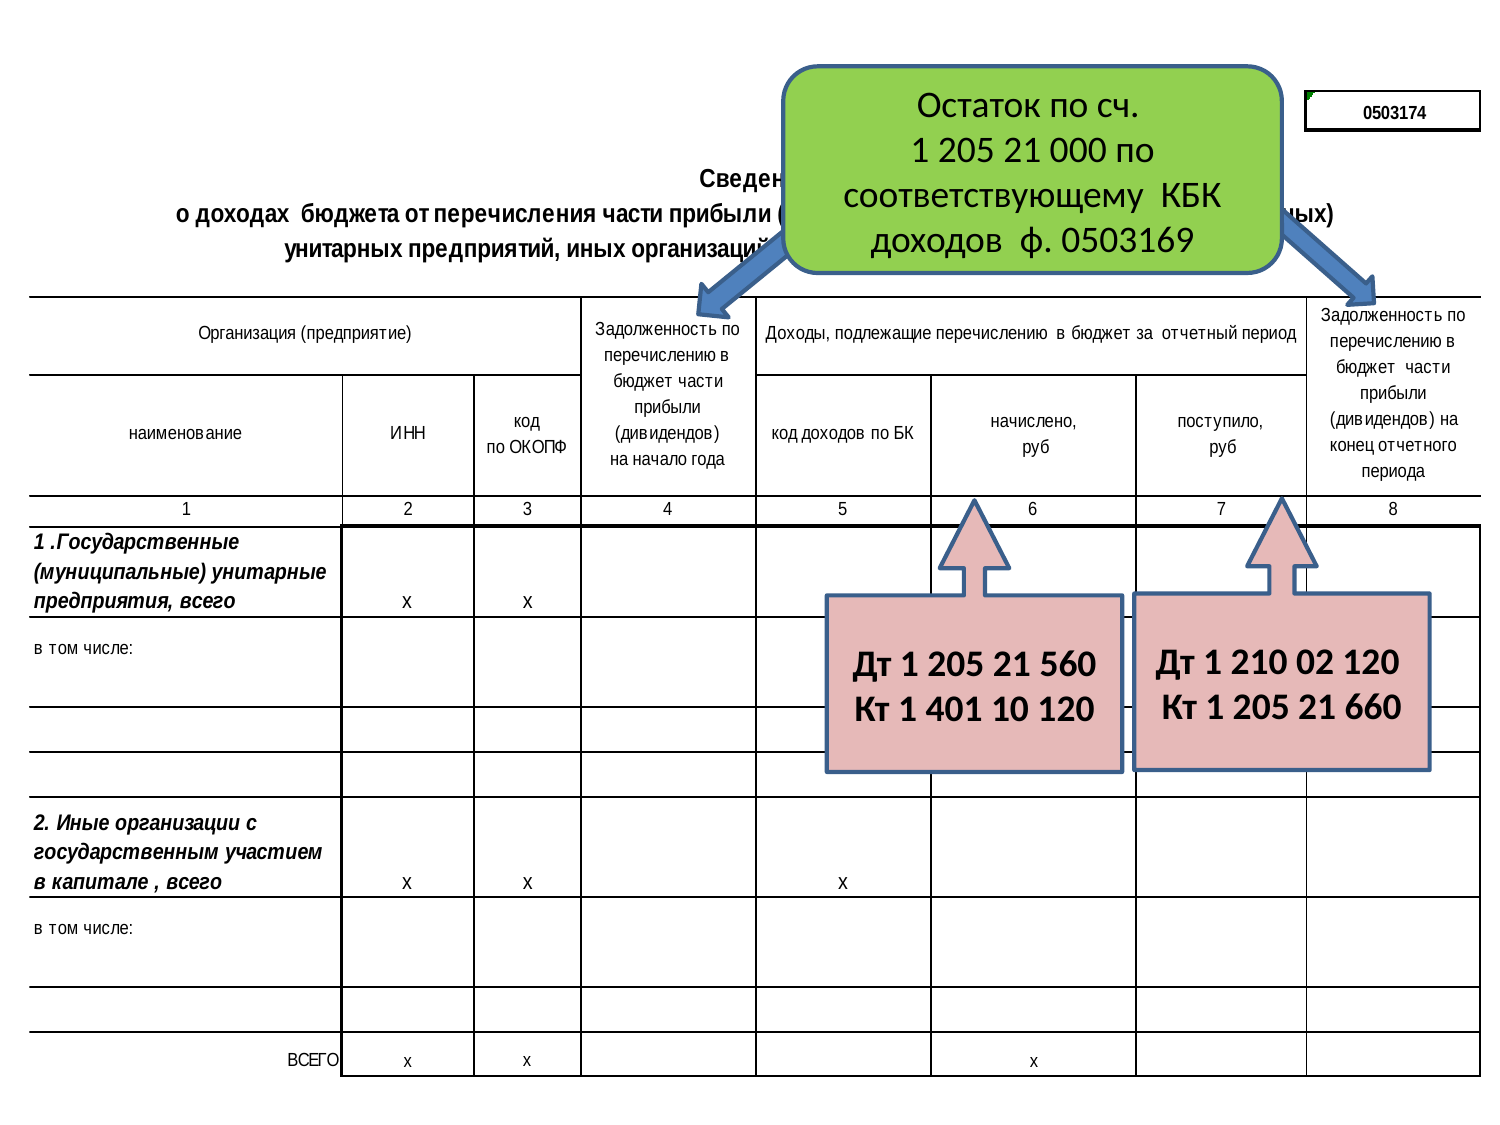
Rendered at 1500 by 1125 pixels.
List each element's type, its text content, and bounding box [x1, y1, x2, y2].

text_box Остаток по сч. 1 205 21 000 по соответствующему КБК доходов ф. 0503169 [783, 64, 1282, 88]
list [29, 89, 1483, 1079]
